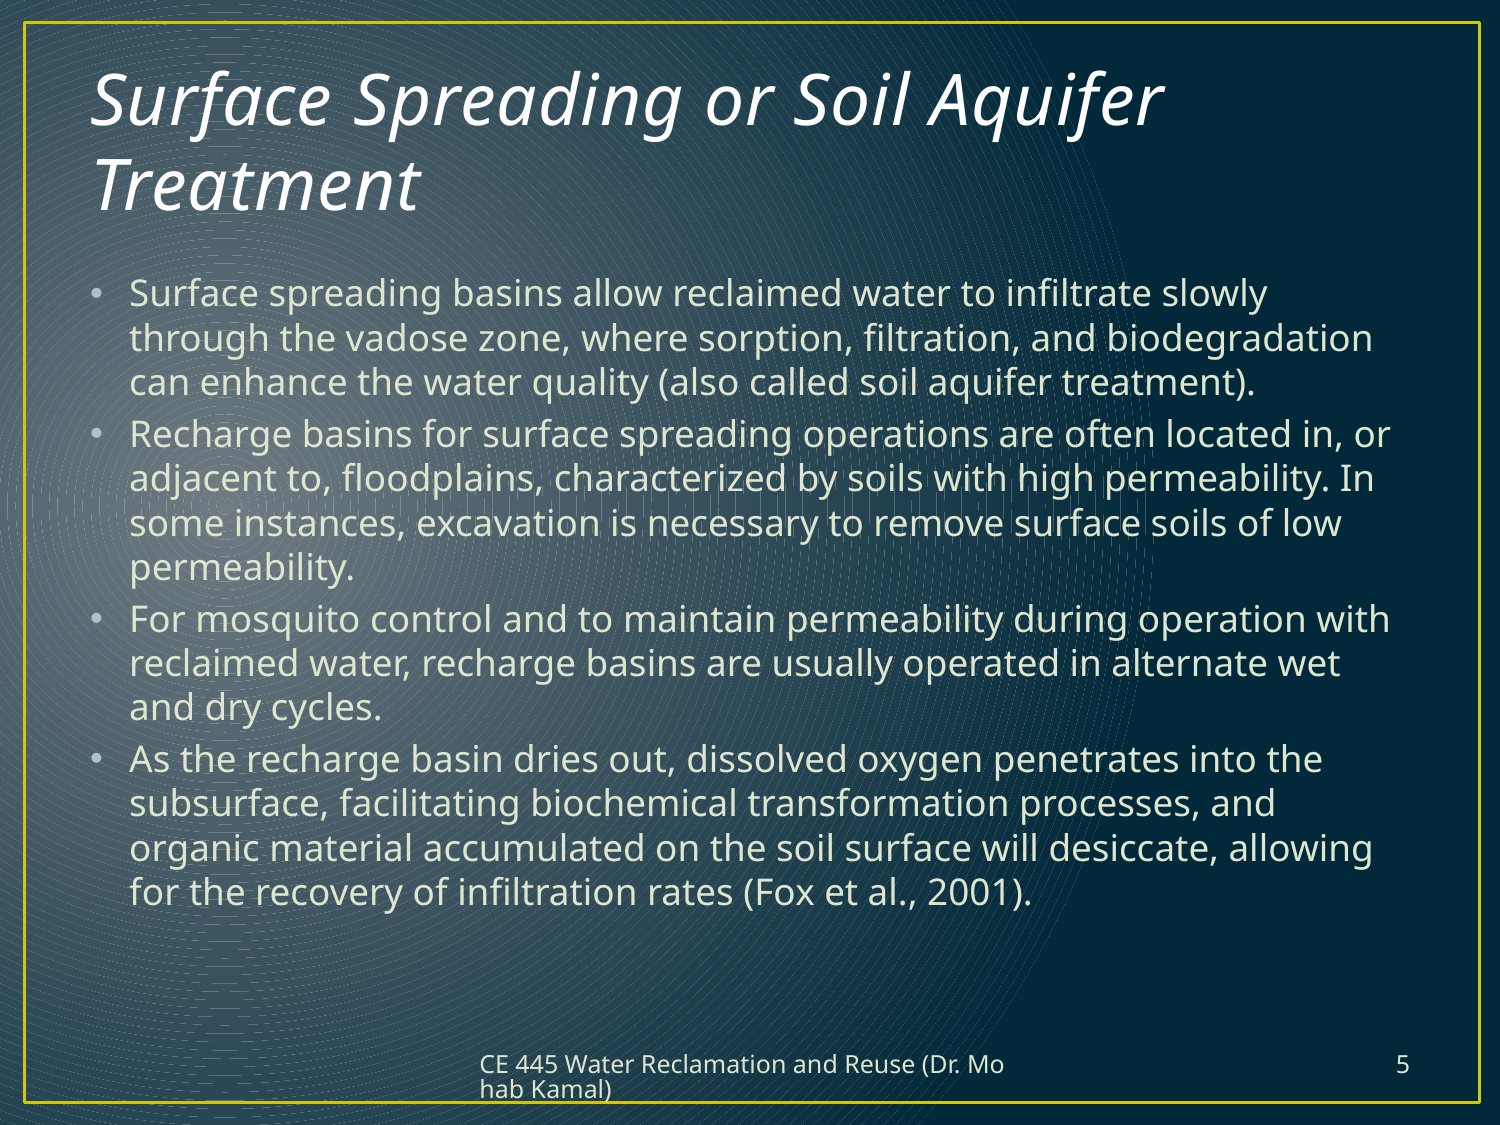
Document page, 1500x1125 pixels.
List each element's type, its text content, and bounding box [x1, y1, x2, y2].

footer CE 445 Water Reclamation and Reuse (Dr. Mohab Kamal) [464, 1035, 1036, 1096]
slide_number 5 [1074, 1035, 1425, 1096]
title Surface Spreading or Soil Aquifer Treatment [75, 45, 1425, 233]
list Surface spreading basins allow reclaimed water to infiltrate slowly through the vadose zone, where sorption, filtration, and biodegradation can enhance the water quality (also called soil aquifer treatment). Recharge basins for surface spreading operations are often located in, or adjacent to, floodplains, characterized by soils with high permeability. In some instances, excavation is necessary to remove surface soils of low permeability. For mosquito control and to maintain permeability during operation with reclaimed water, recharge basins are usually operated in alternate wet and dry cycles. As the recharge basin dries out, dissolved oxygen penetrates into the subsurface, facilitating biochemical transformation processes, and organic material accumulated on the soil surface will desiccate, allowing for the recovery of infiltration rates (Fox et al., 2001). [75, 262, 1425, 1005]
